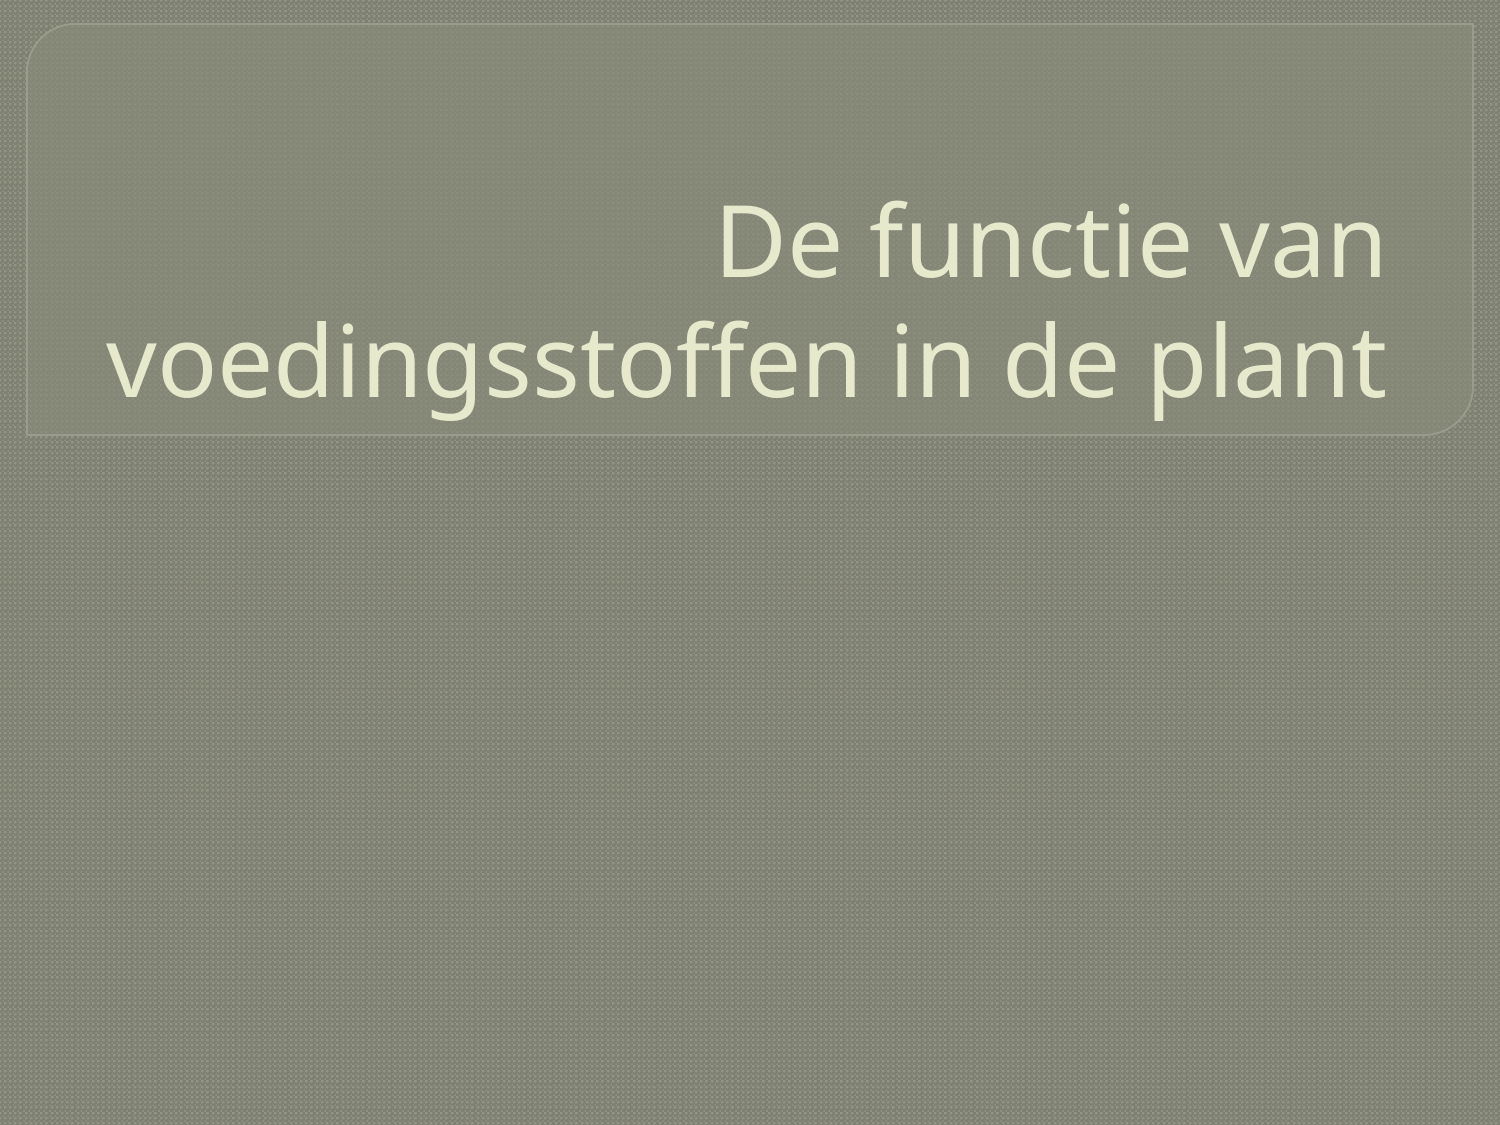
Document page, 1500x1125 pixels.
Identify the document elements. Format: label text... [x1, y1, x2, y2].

title De functie van voedingsstoffen in de plant [76, 62, 1427, 425]
